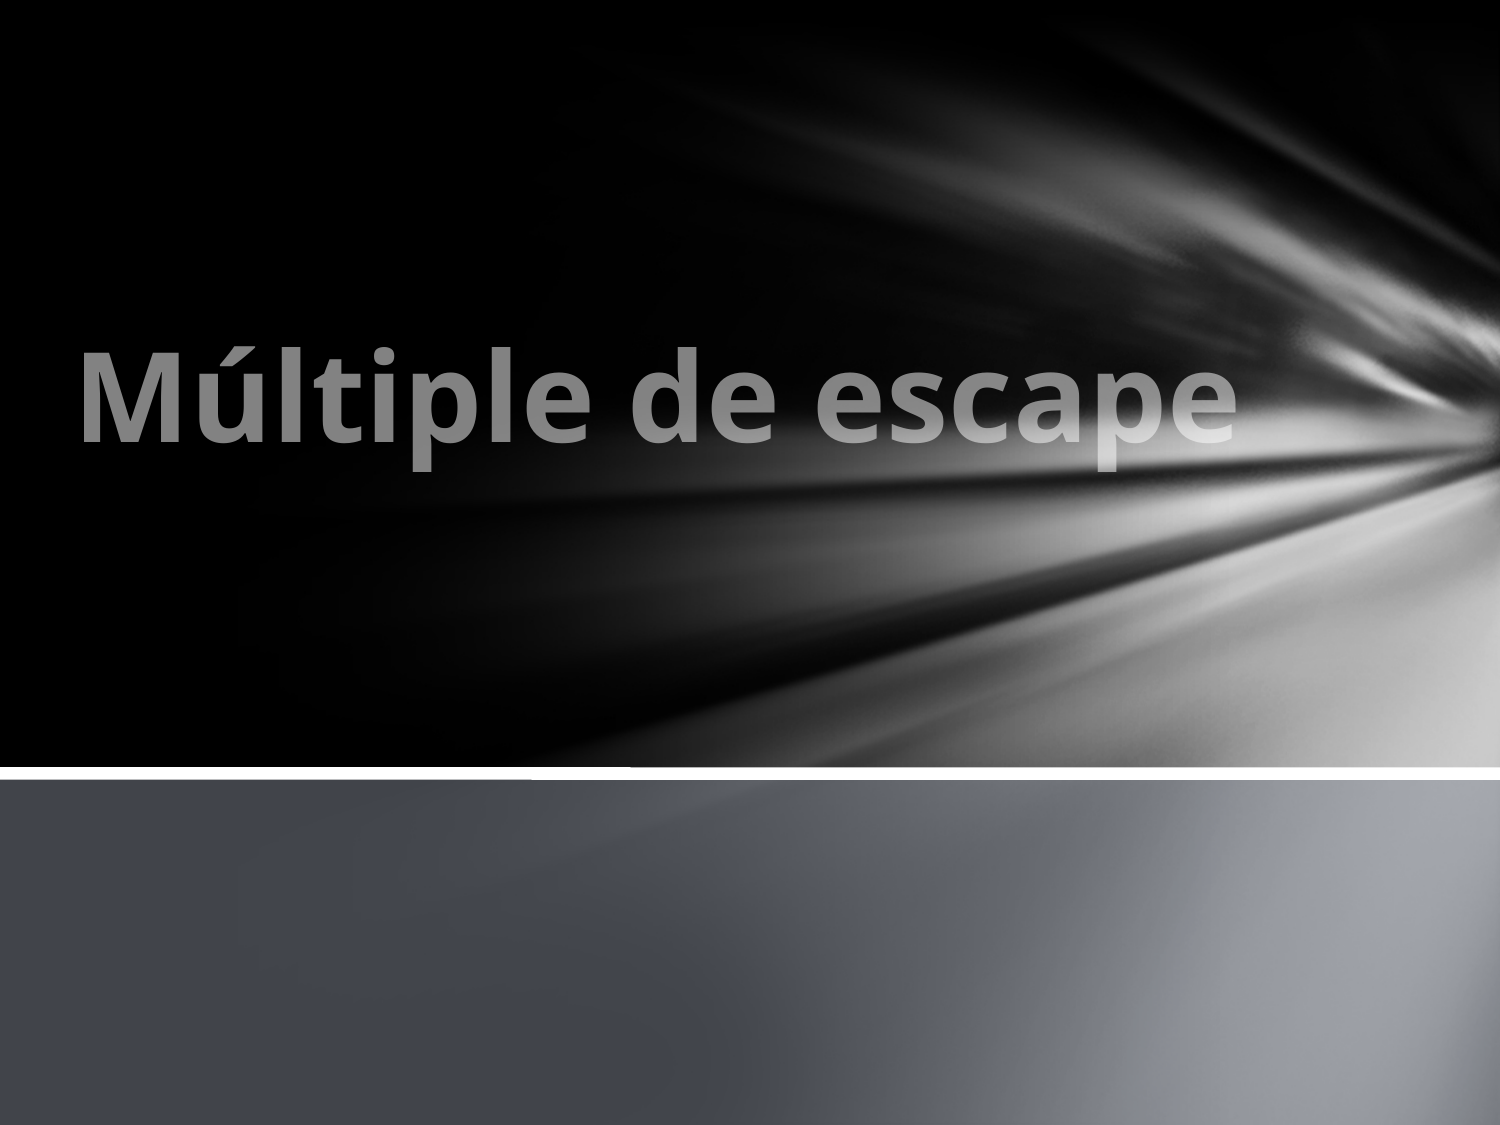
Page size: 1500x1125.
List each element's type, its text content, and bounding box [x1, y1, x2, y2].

title Múltiple de escape [57, 75, 1318, 475]
